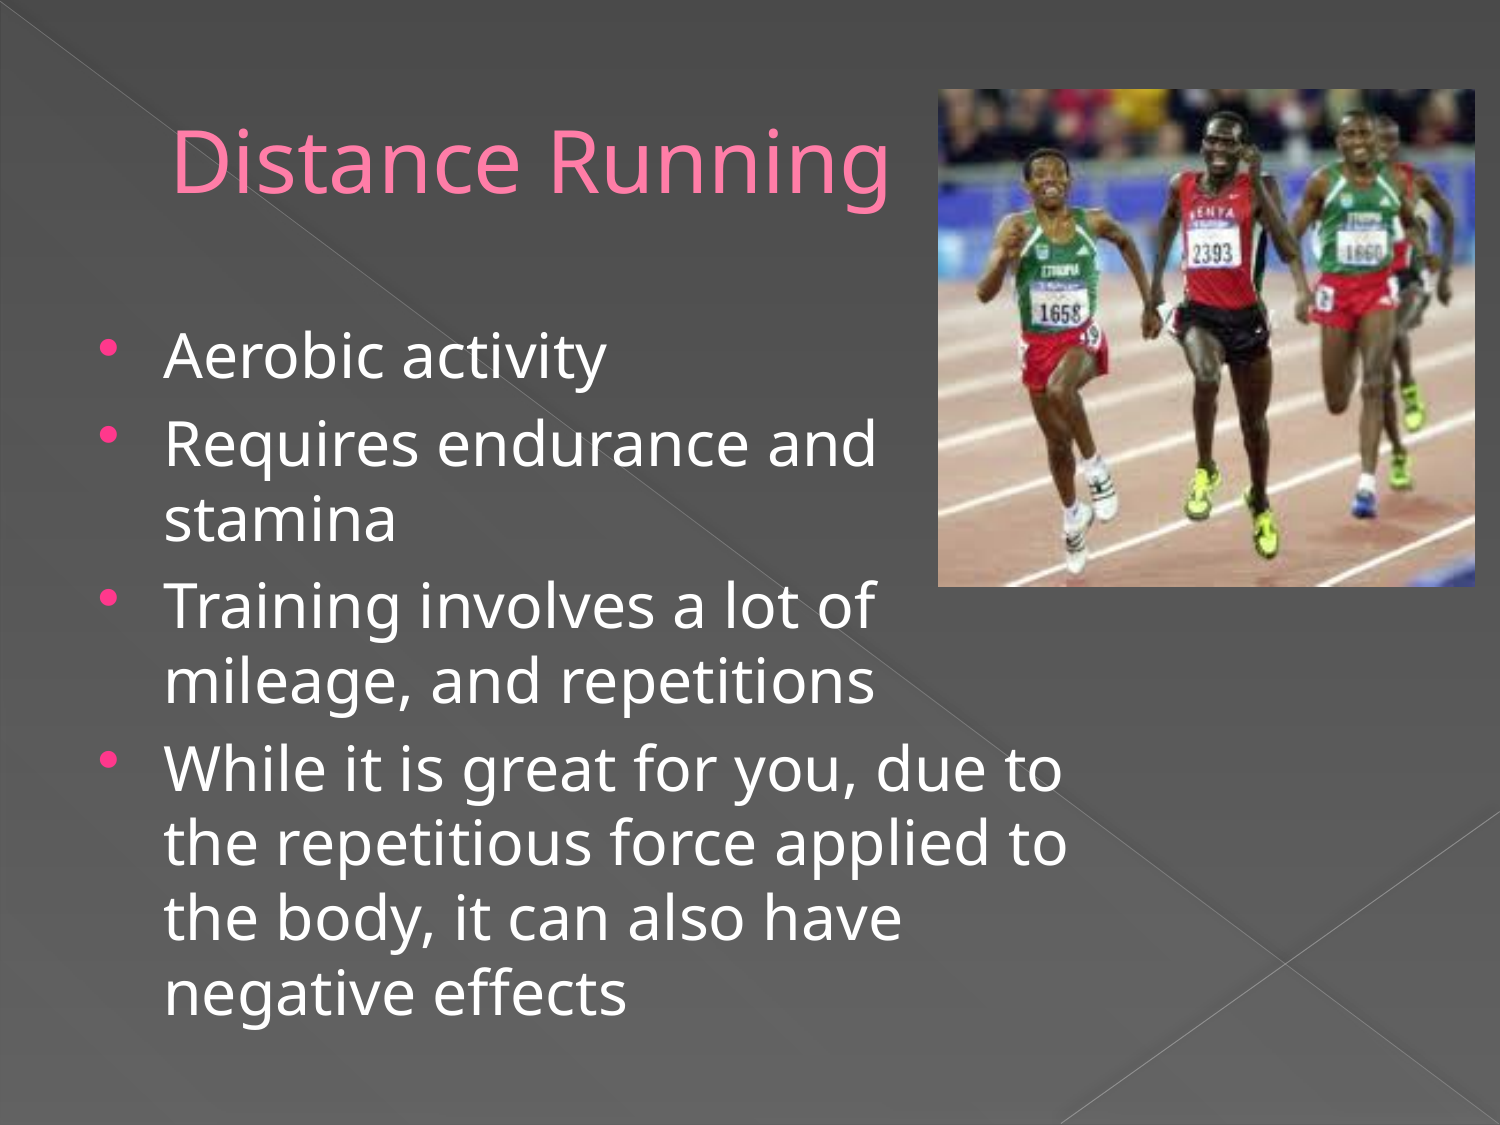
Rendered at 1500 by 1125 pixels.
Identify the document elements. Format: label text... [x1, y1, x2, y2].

list Aerobic activity Requires endurance and stamina Training involves a lot of mileage, and repetitions While it is great for you, due to the repetitious force applied to the body, it can also have negative effects [75, 308, 1128, 1059]
text_box [0, 0, 685, 331]
title Distance Running [685, 43, 1425, 274]
picture [938, 89, 1475, 587]
